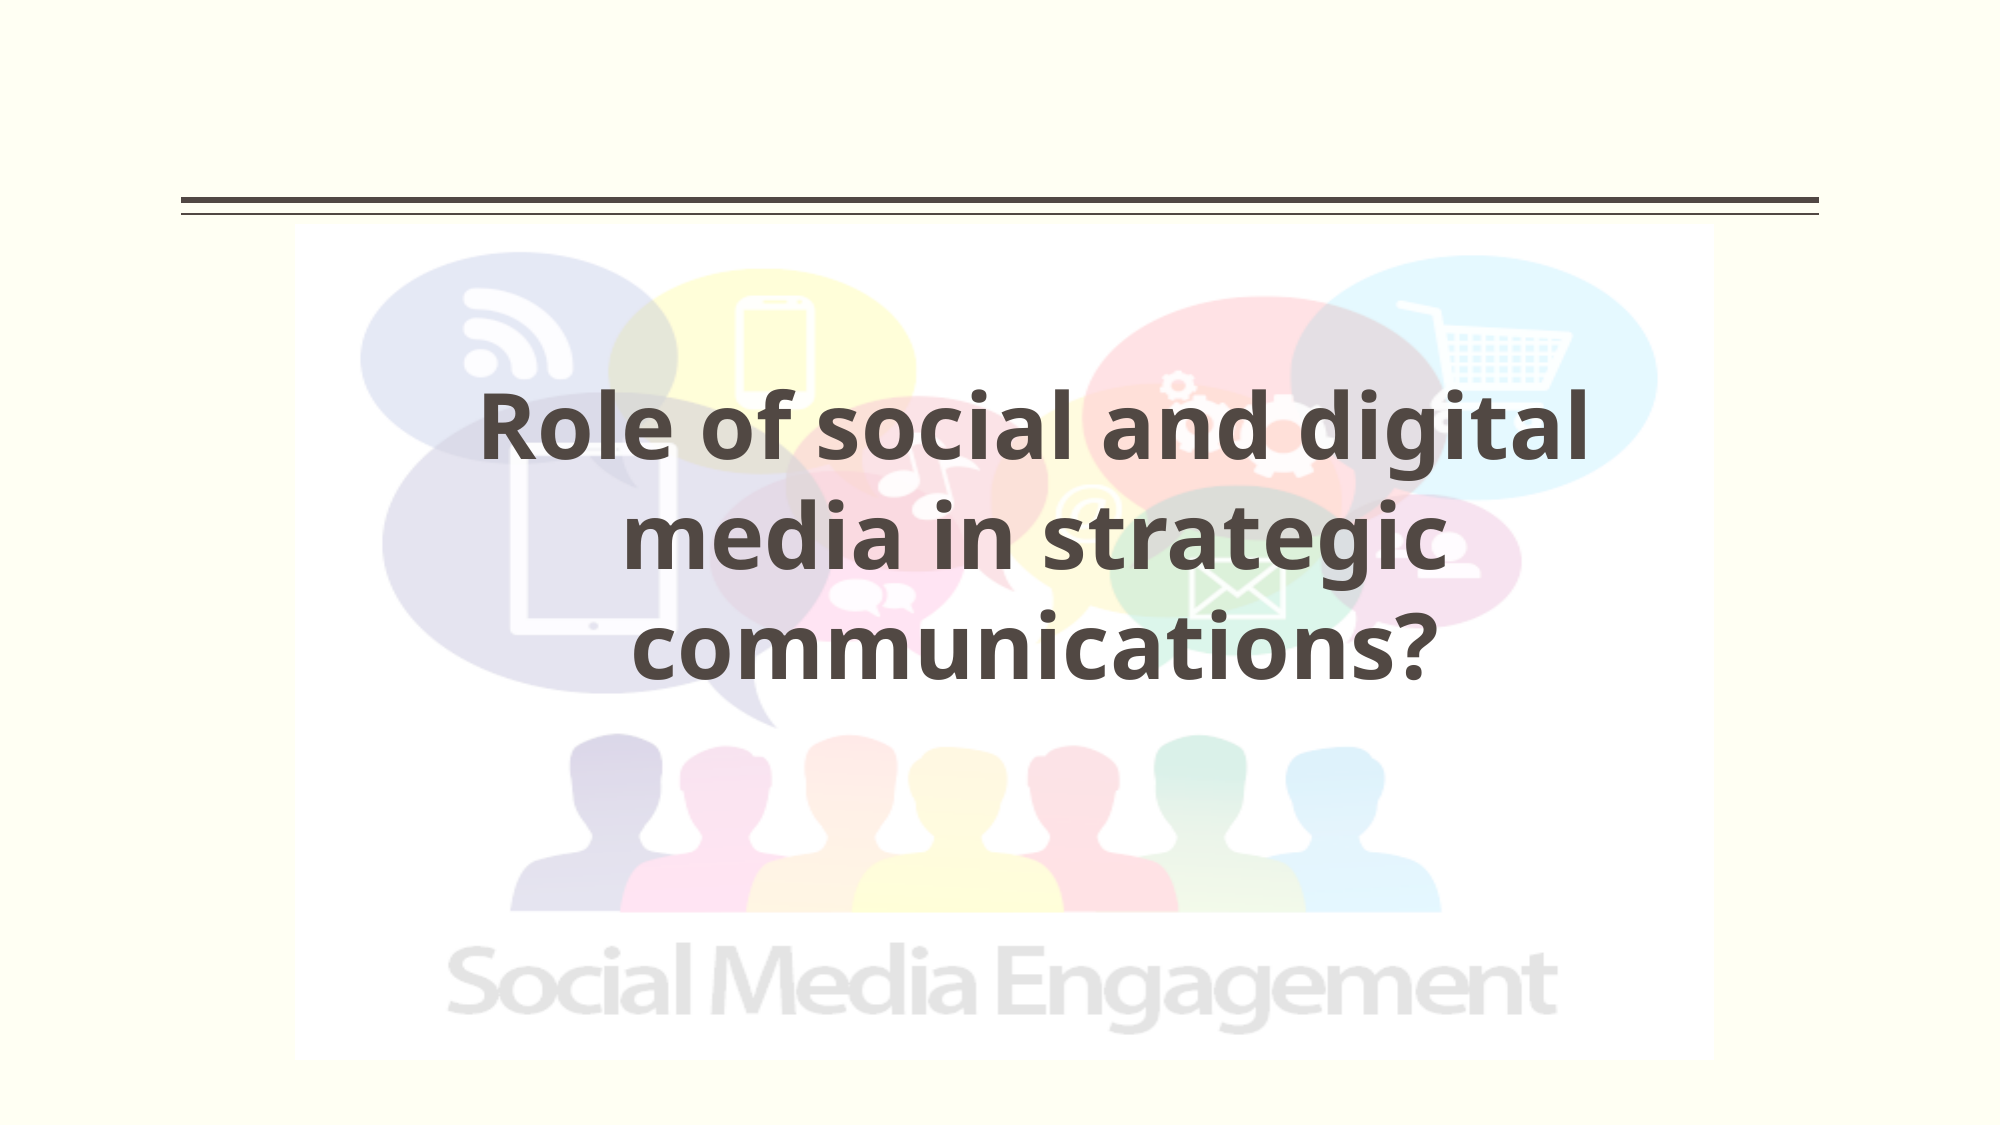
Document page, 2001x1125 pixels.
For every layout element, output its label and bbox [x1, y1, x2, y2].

list [295, 224, 1714, 1060]
